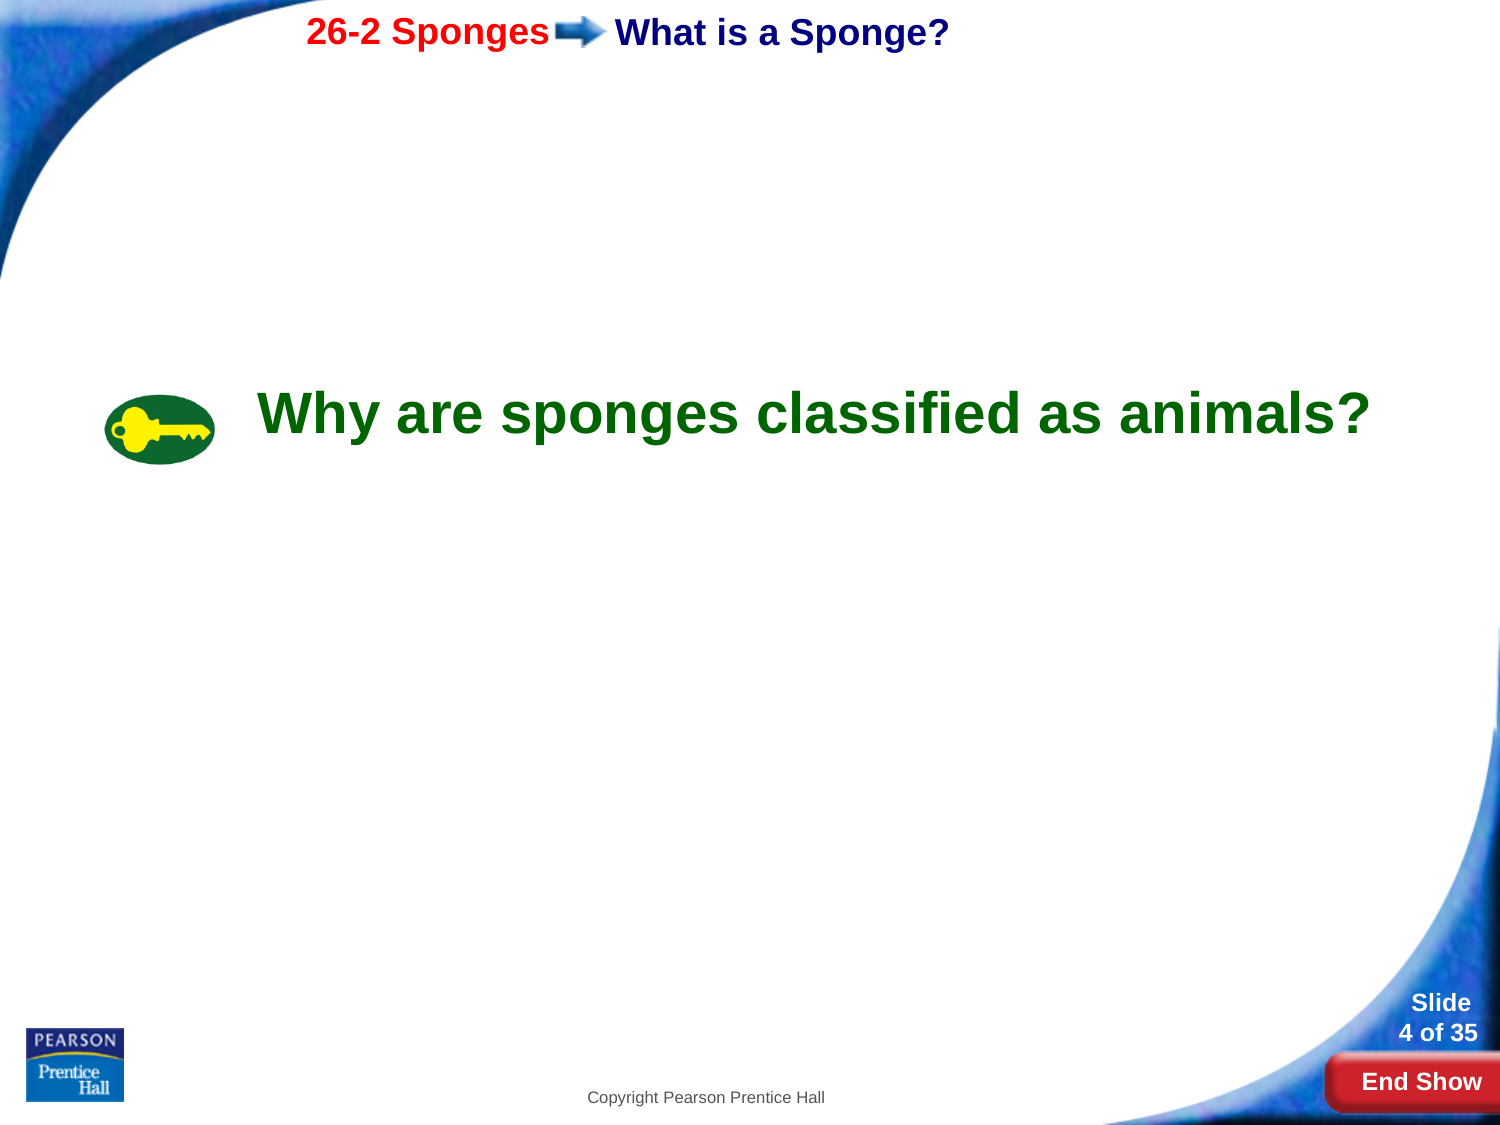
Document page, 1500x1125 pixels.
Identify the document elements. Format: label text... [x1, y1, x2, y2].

footer Copyright Pearson Prentice Hall [468, 1078, 945, 1105]
list Why are sponges classified as animals? [44, 179, 1500, 938]
picture [0, 0, 1500, 1125]
title What is a Sponge? [599, 0, 1269, 76]
